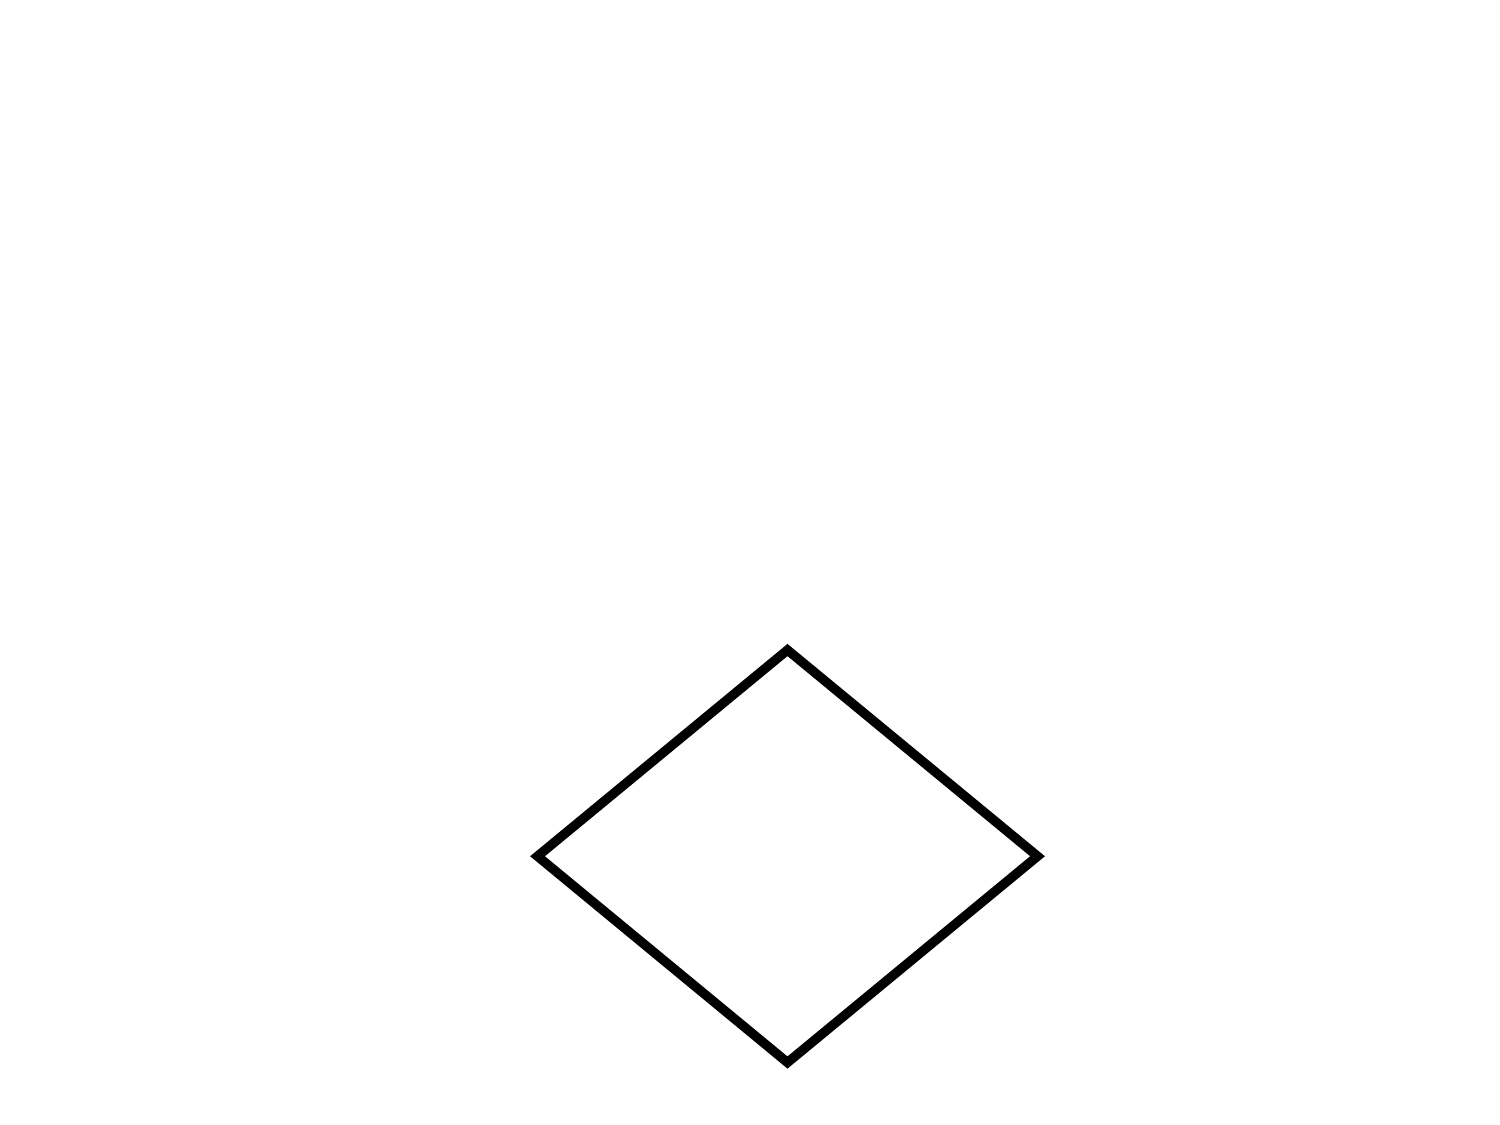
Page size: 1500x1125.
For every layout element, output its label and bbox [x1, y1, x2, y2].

text_box [537, 650, 1038, 1063]
